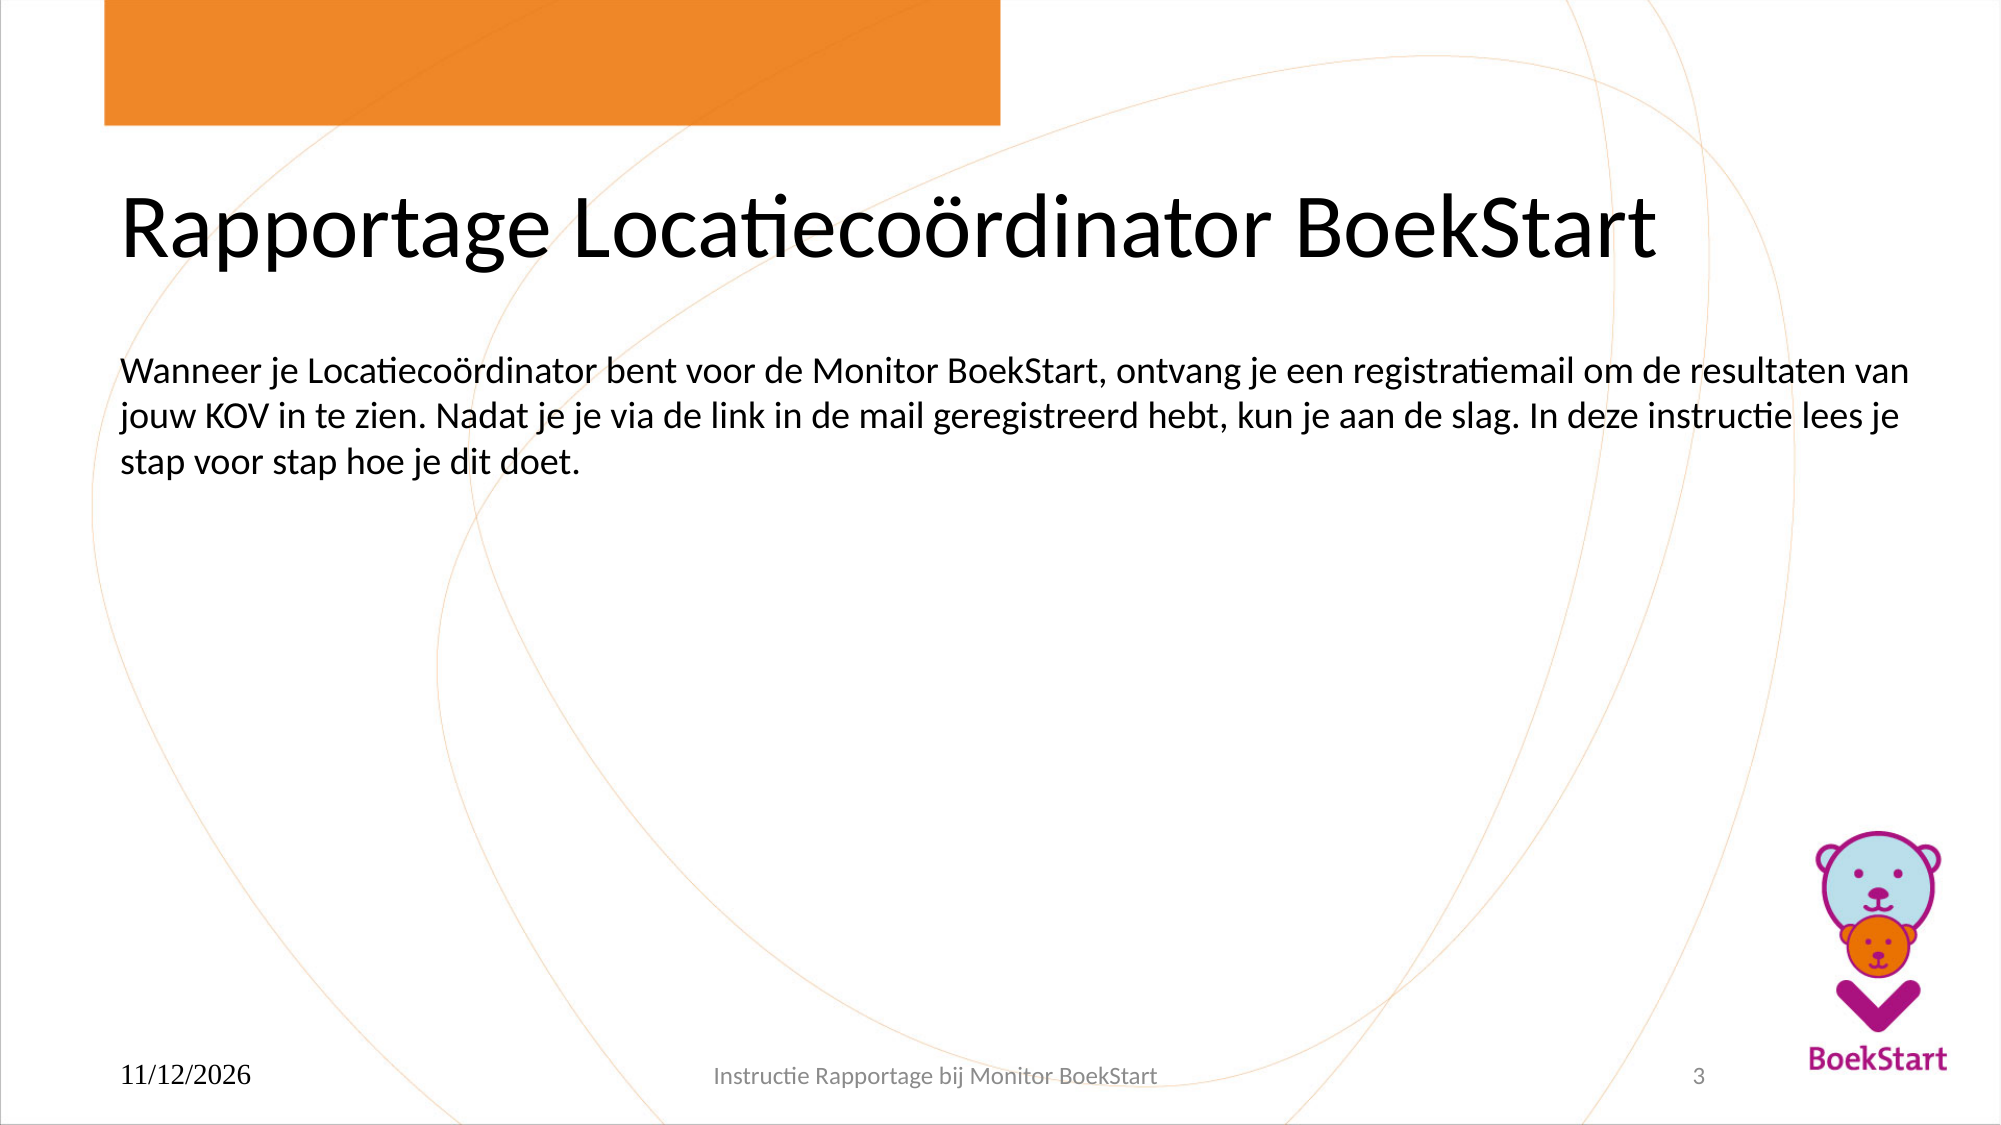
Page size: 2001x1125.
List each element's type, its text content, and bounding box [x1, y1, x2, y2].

list Wanneer je Locatiecoördinator bent voor de Monitor BoekStart, ontvang je een registratiemail om de resultaten van jouw KOV in te zien. Nadat je je via de link in de mail geregistreerd hebt, kun je aan de slag. In deze instructie lees je stap voor stap hoe je dit doet. [105, 337, 1927, 532]
picture [0, 0, 2001, 1125]
title Rapportage Locatiecoördinator BoekStart [105, 158, 1863, 297]
slide_number 3 [1623, 1044, 1775, 1105]
footer Instructie Rapportage bij Monitor BoekStart [486, 1044, 1386, 1105]
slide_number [105, 1042, 452, 1103]
